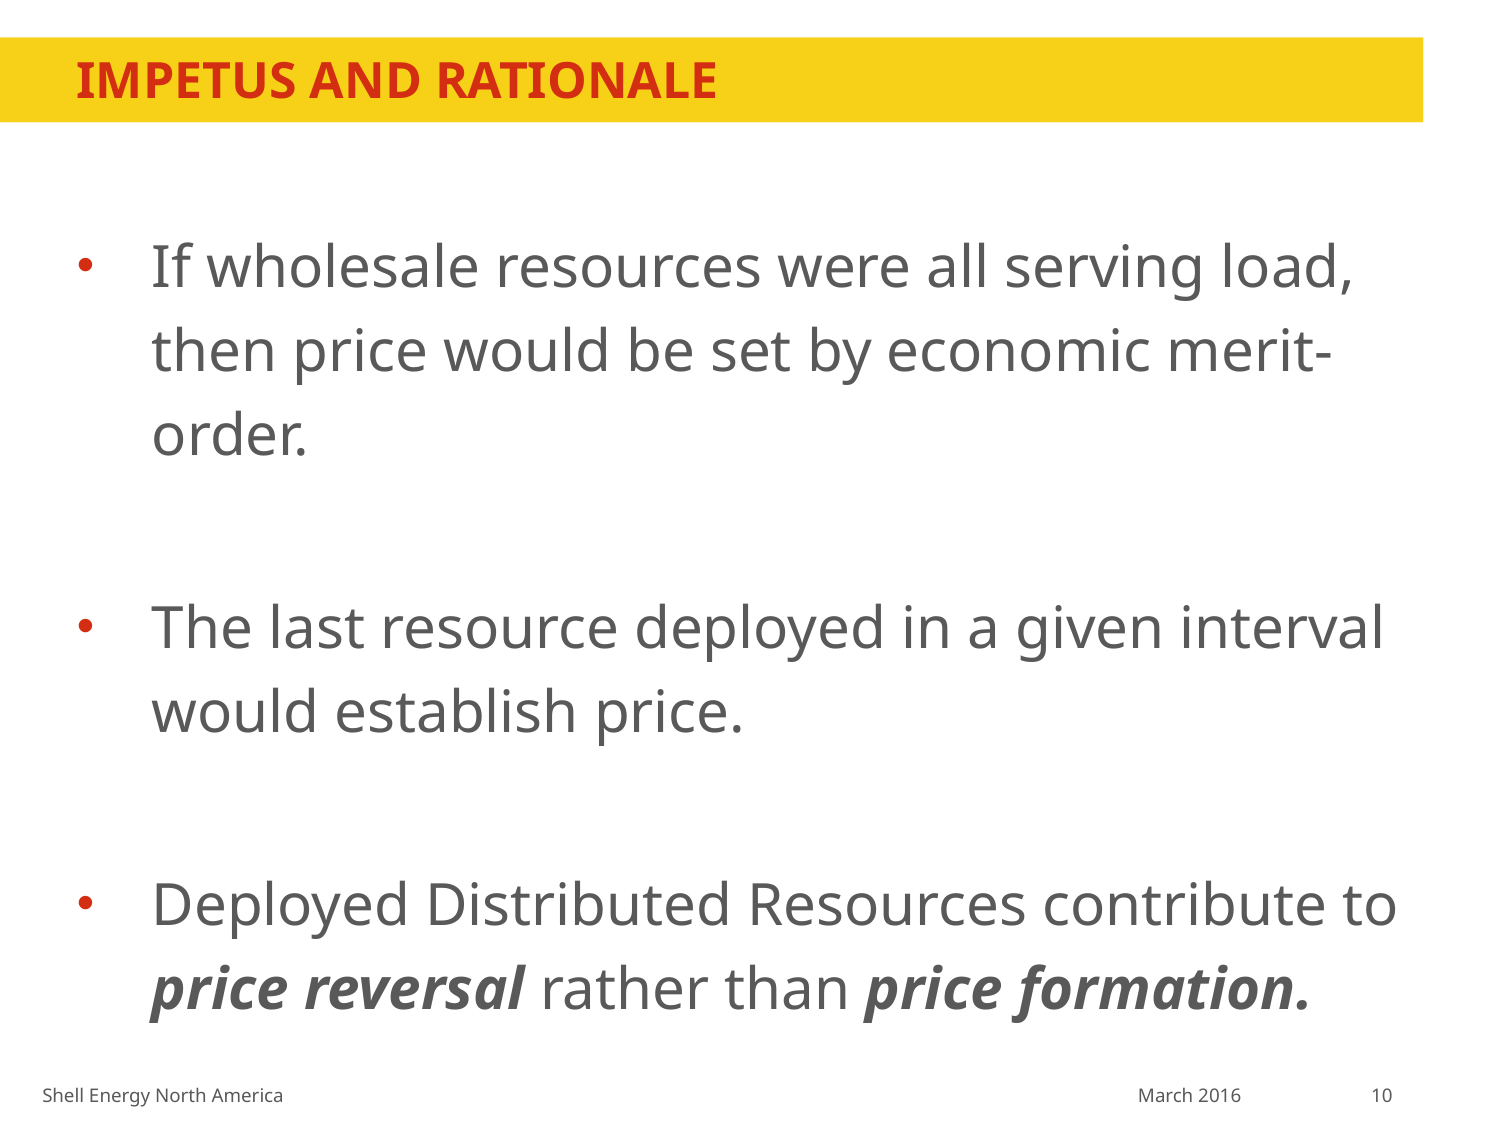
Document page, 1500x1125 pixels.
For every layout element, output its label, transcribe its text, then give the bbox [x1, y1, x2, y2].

list If wholesale resources were all serving load, then price would be set by economic merit-order. The last resource deployed in a given interval would establish price. Deployed Distributed Resources contribute to price reversal rather than price formation. [76, 214, 1424, 1048]
title Impetus and Rationale [76, 48, 1412, 118]
text_box Shell Energy North America March 2016 10 [42, 1080, 1461, 1124]
